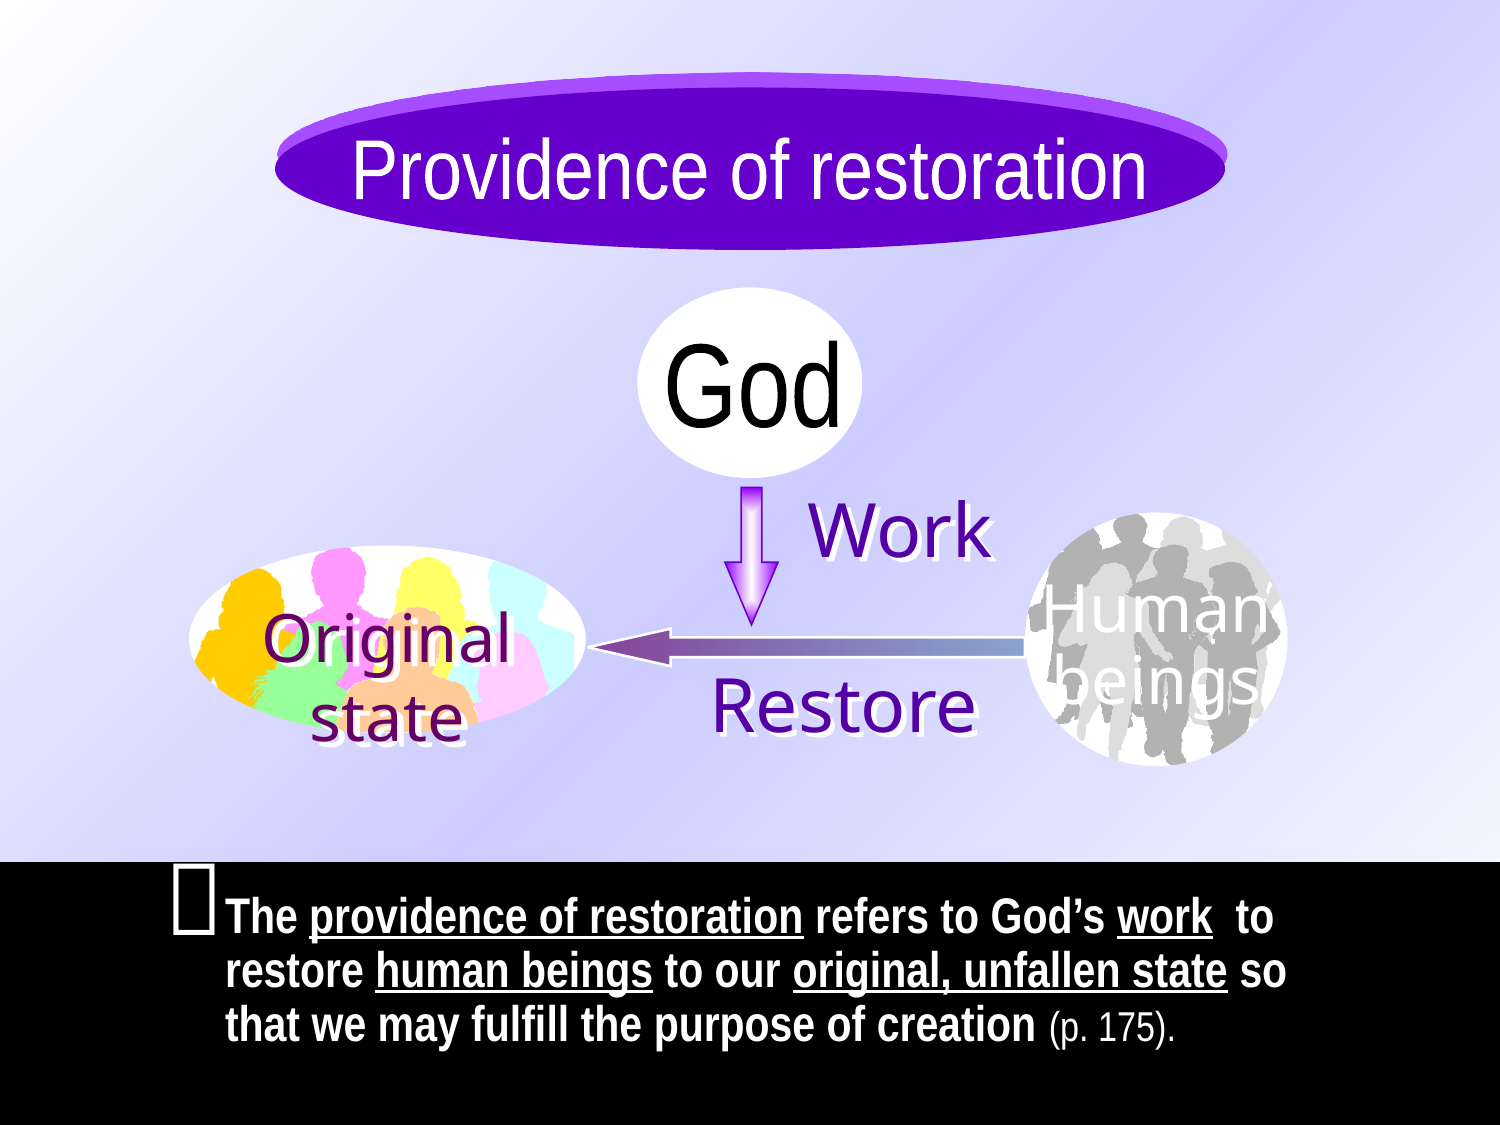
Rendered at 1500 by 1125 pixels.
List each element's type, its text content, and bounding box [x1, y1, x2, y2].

text_box Restore [662, 649, 1025, 755]
text_box [0, 862, 1500, 1125]
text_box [637, 287, 863, 479]
text_box [724, 488, 774, 625]
text_box [587, 628, 1026, 665]
text_box Original state [187, 587, 588, 763]
text_box [222, 545, 553, 587]
text_box Human beings [1025, 512, 1288, 767]
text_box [274, 87, 1226, 251]
text_box Work [774, 474, 1025, 580]
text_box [149, 874, 1382, 1061]
